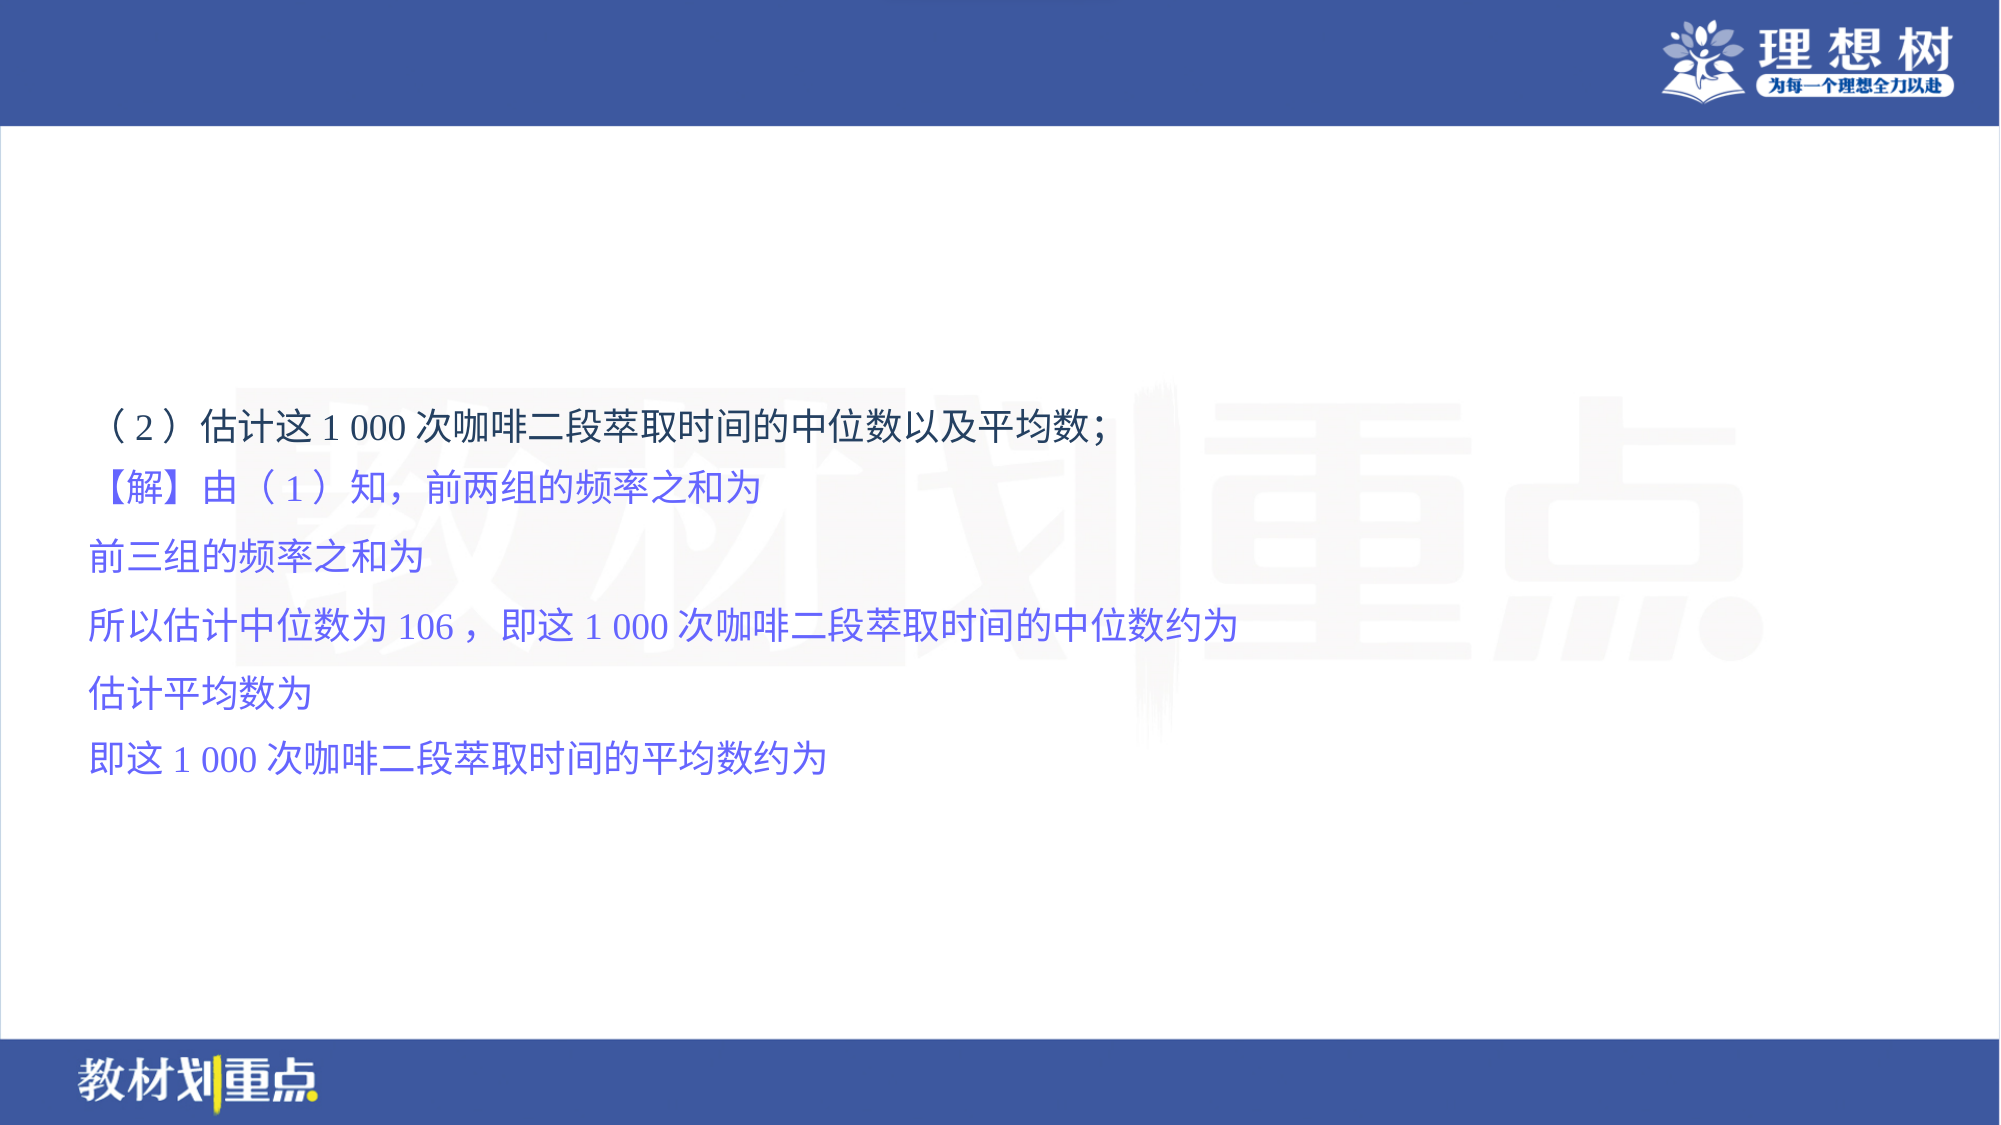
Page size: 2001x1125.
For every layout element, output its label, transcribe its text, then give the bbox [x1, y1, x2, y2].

picture [0, 0, 2000, 1125]
text_box （2）估计这1 000次咖啡二段萃取时间的中位数以及平均数； [88, 381, 1911, 441]
